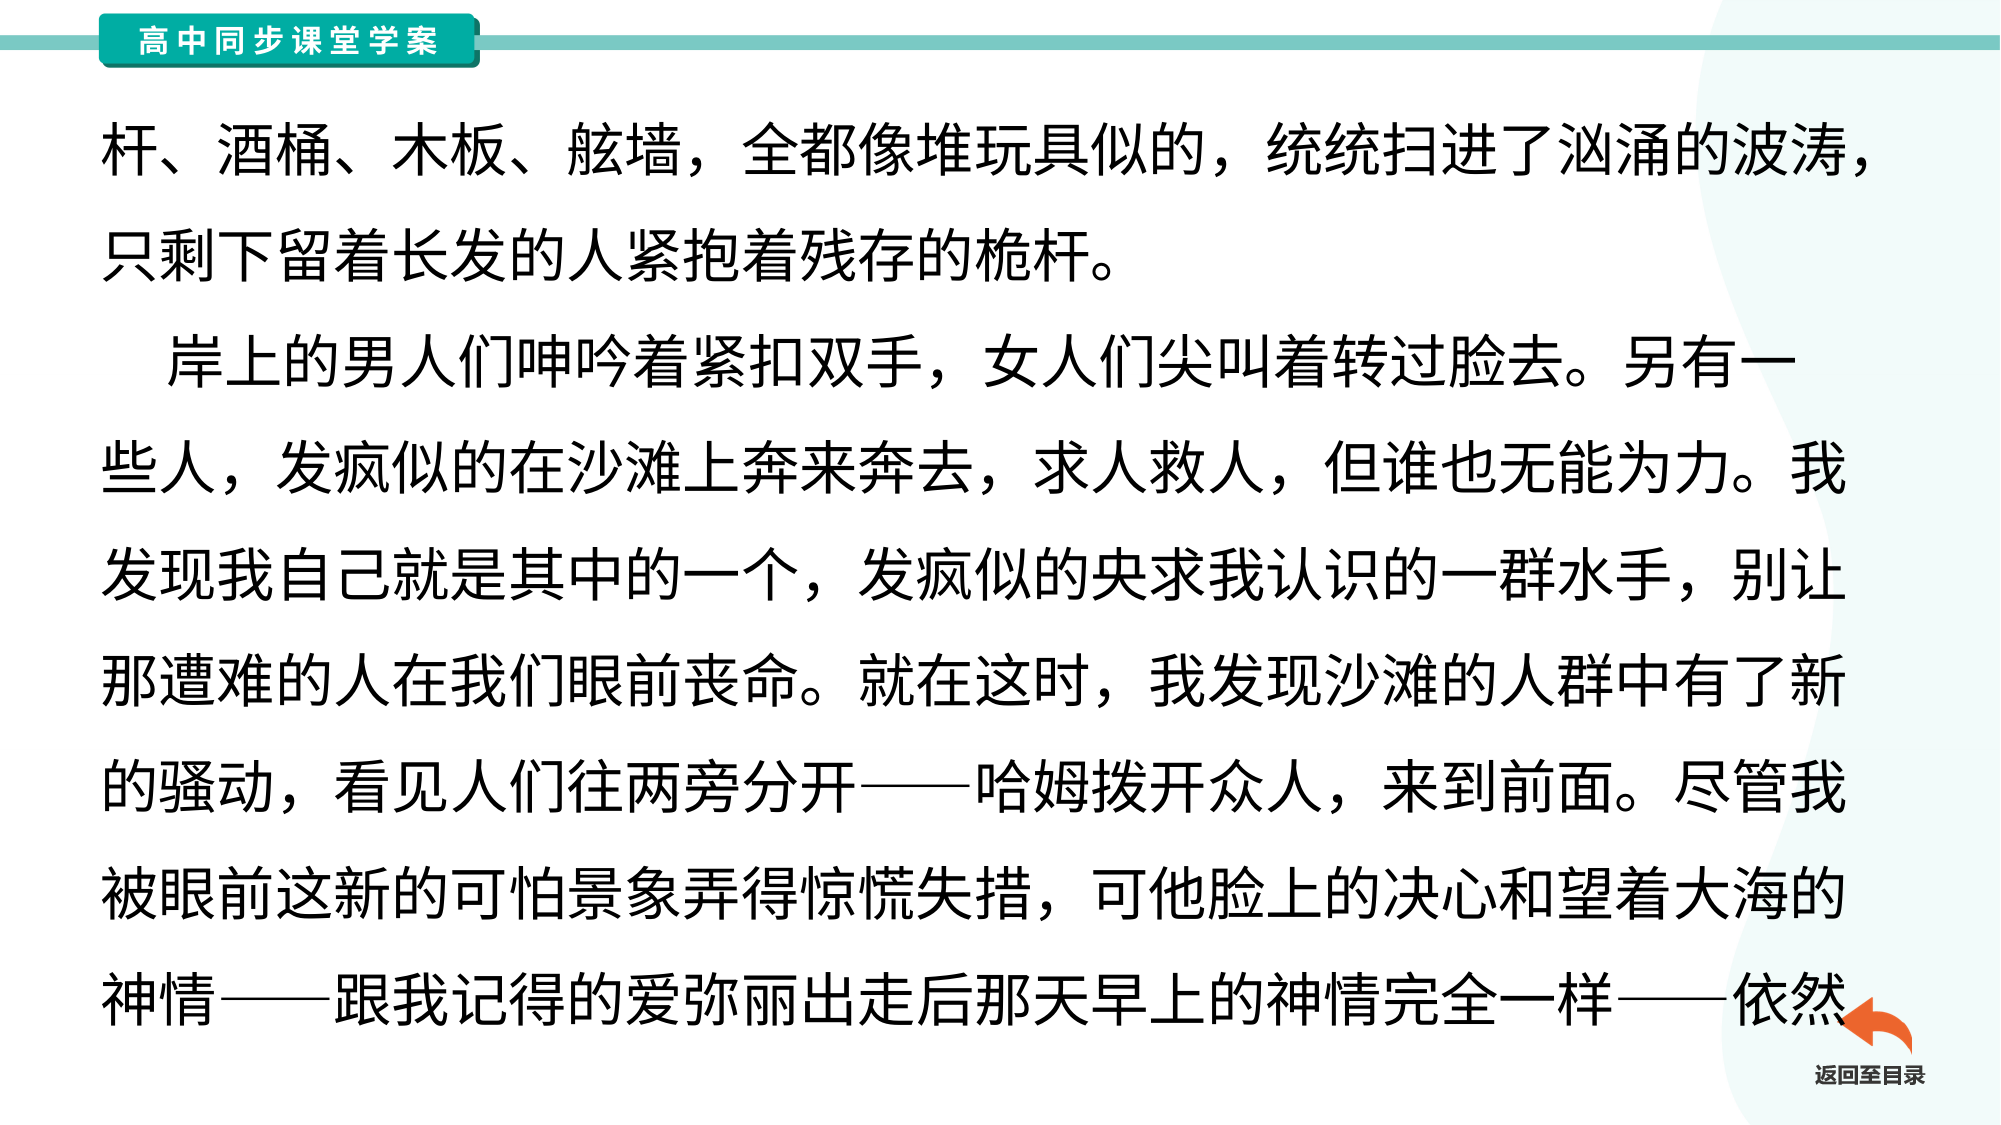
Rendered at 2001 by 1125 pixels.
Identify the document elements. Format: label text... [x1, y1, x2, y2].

text_box 杆、酒桶、木板、舷墙，全都像堆玩具似的，统统扫进了汹涌的波涛， 只剩下留着长发的人紧抱着残存的桅杆。 岸上的男人们呻吟着紧扣双手，女人们尖叫着转过脸去。另有一 些人，发疯似的在沙滩上奔来奔去，求人救人，但谁也无能为力。我 发现我自己就是其中的一个，发疯似的央求我认识的一群水手，别让 那遭难的人在我们眼前丧命。就在这时，我发现沙滩的人群中有了新 的骚动，看见人们往两旁分开——哈姆拨开众人，来到前面。尽管我 被眼前这新的可怕景象弄得惊慌失措，可他脸上的决心和望着大海的 神情——跟我记得的爱弥丽出走后那天早上的神情完全一样——依然 [100, 76, 1899, 1033]
picture [0, 0, 2000, 1125]
